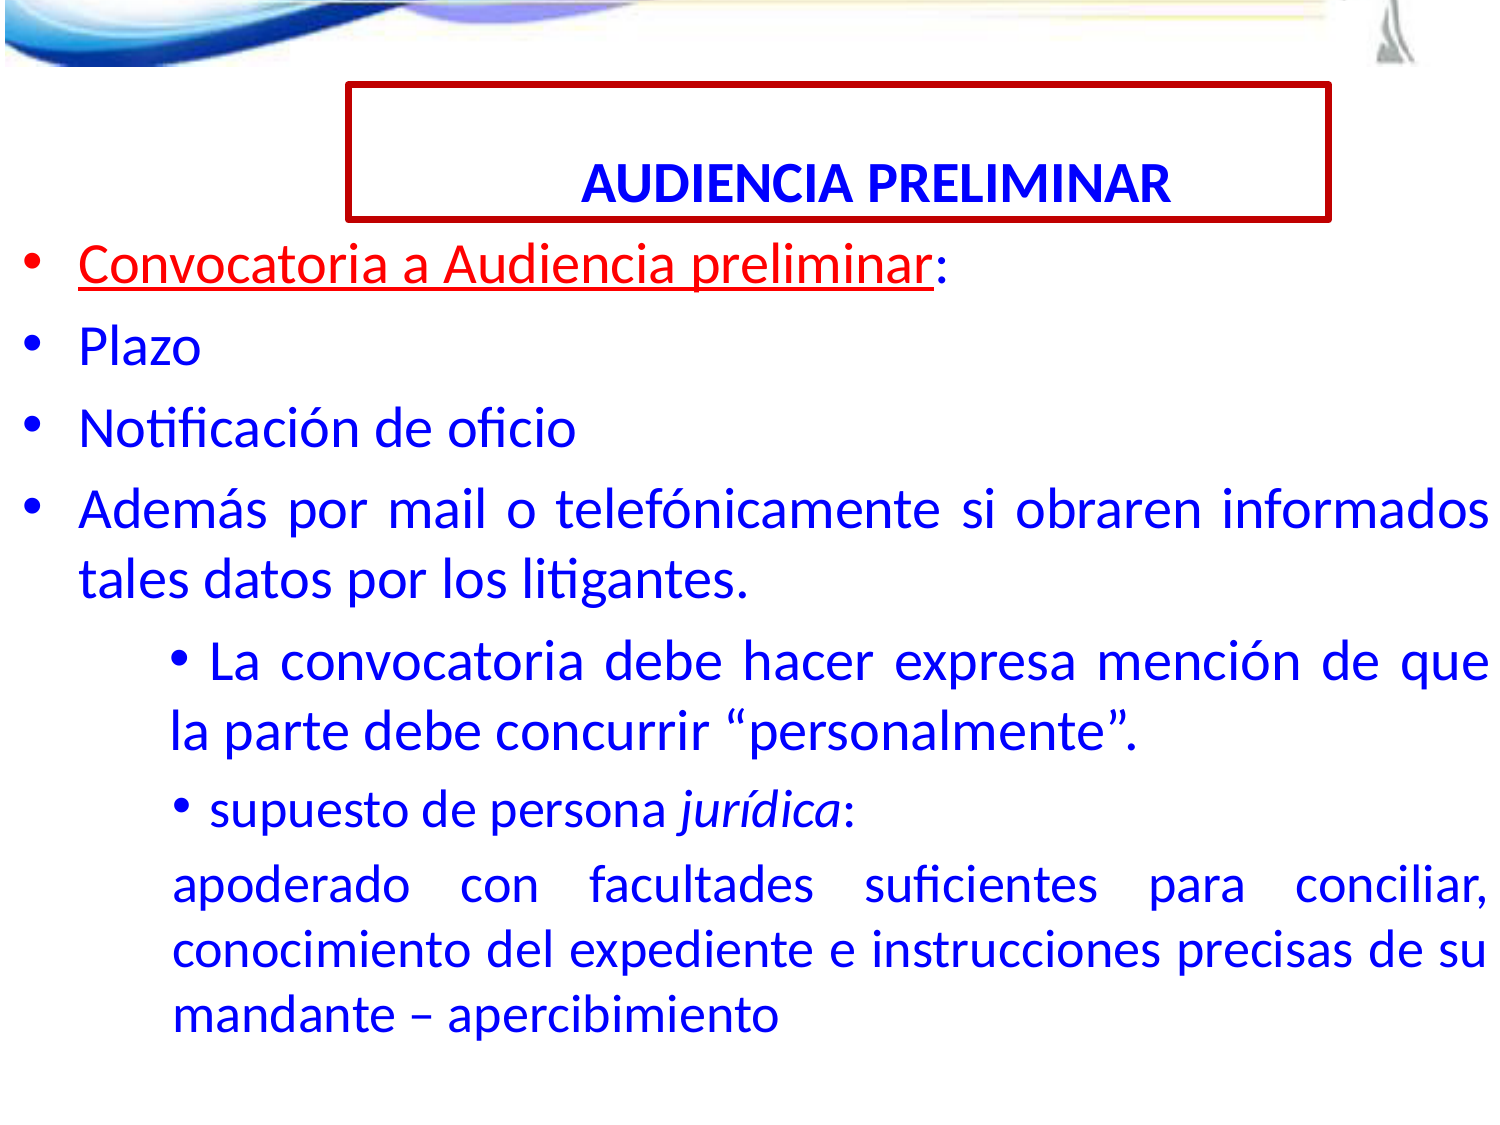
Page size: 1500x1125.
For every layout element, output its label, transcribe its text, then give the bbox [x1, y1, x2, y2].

text_box [328, 75, 1258, 265]
picture [5, 0, 1500, 67]
text_box [1258, 83, 1331, 222]
text_box [5, 75, 1424, 340]
list AUDIENCIA PRELIMINAR Convocatoria a Audiencia preliminar: Plazo Notificación de oficio Además por mail o telefónicamente si obraren informados tales datos por los litigantes. La convocatoria debe hacer expresa mención de que la parte debe concurrir “personalmente”. supuesto de persona jurídica: apoderado con facultades suficientes para conciliar, conocimiento del expediente e instrucciones precisas de su mandante – apercibimiento [7, 75, 1500, 1094]
